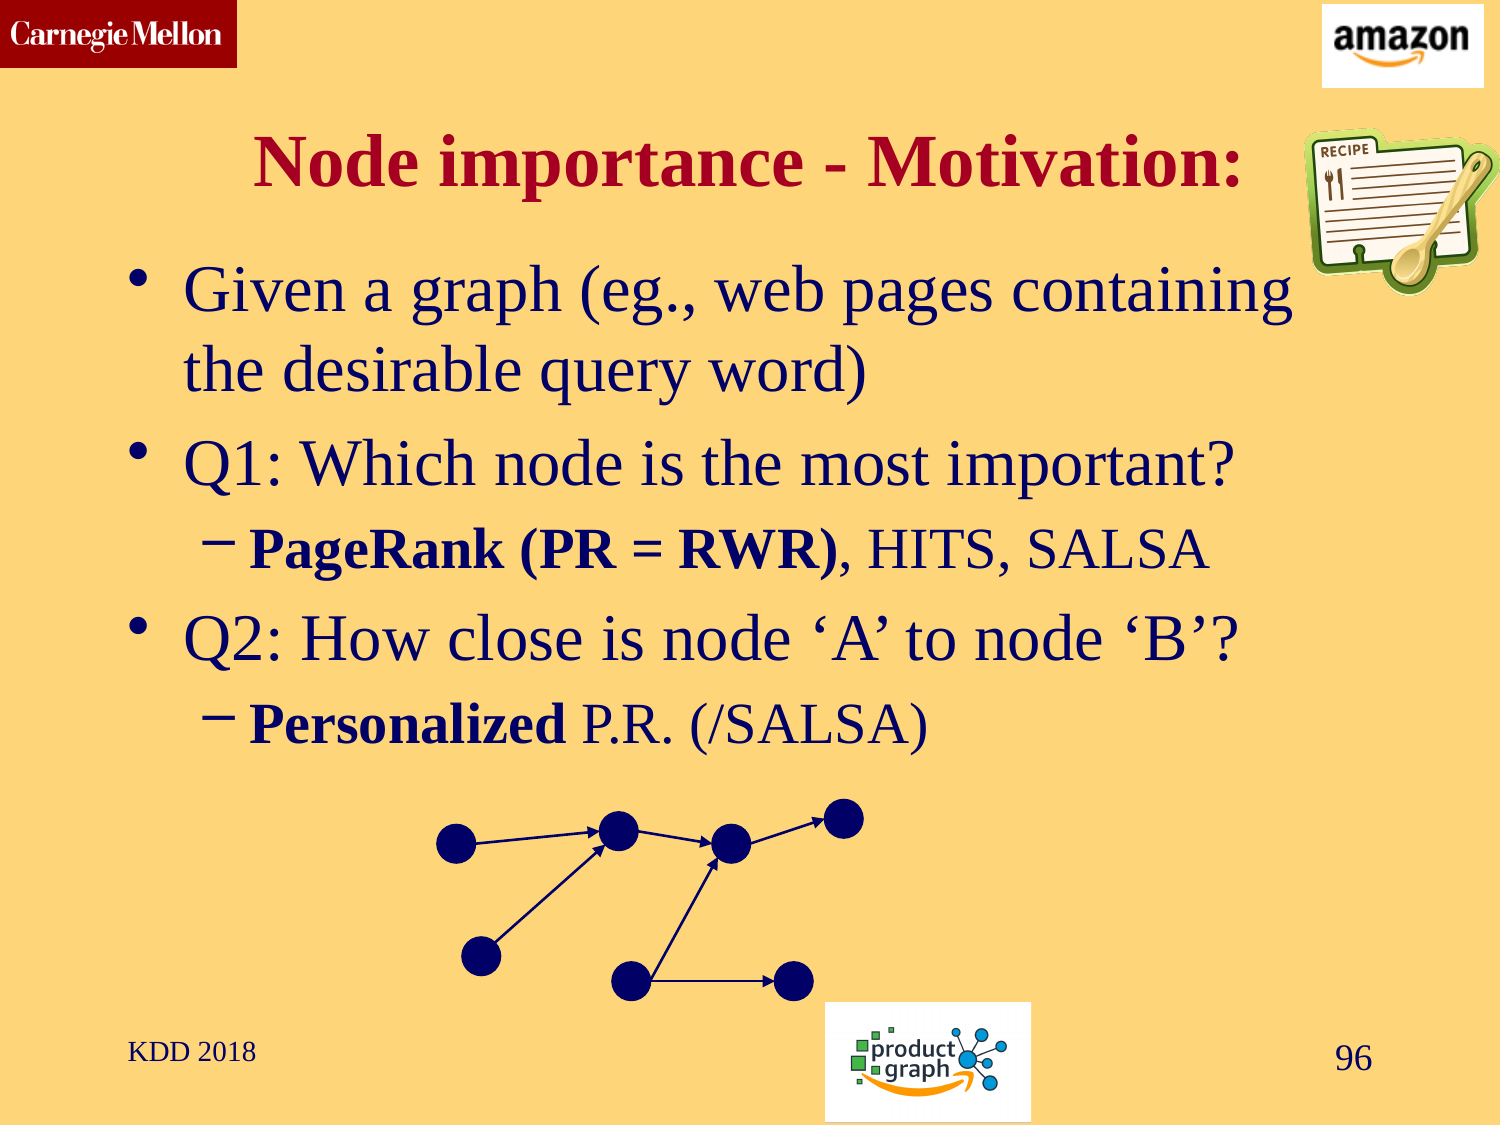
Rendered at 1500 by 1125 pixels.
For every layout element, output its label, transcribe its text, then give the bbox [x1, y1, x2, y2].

picture [1303, 128, 1500, 297]
picture [1322, 4, 1484, 88]
title Node importance - Motivation: [112, 99, 1388, 213]
list Given a graph (eg., web pages containing the desirable query word) Q1: Which node is the most important? PageRank (PR = RWR), HITS, SALSA Q2: How close is node ‘A’ to node ‘B’? Personalized P.R. (/SALSA) [112, 237, 1388, 1001]
picture [0, 0, 237, 68]
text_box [437, 799, 863, 1001]
slide_number KDD 2018 [112, 1024, 426, 1101]
slide_number 96 [1074, 1024, 1388, 1101]
